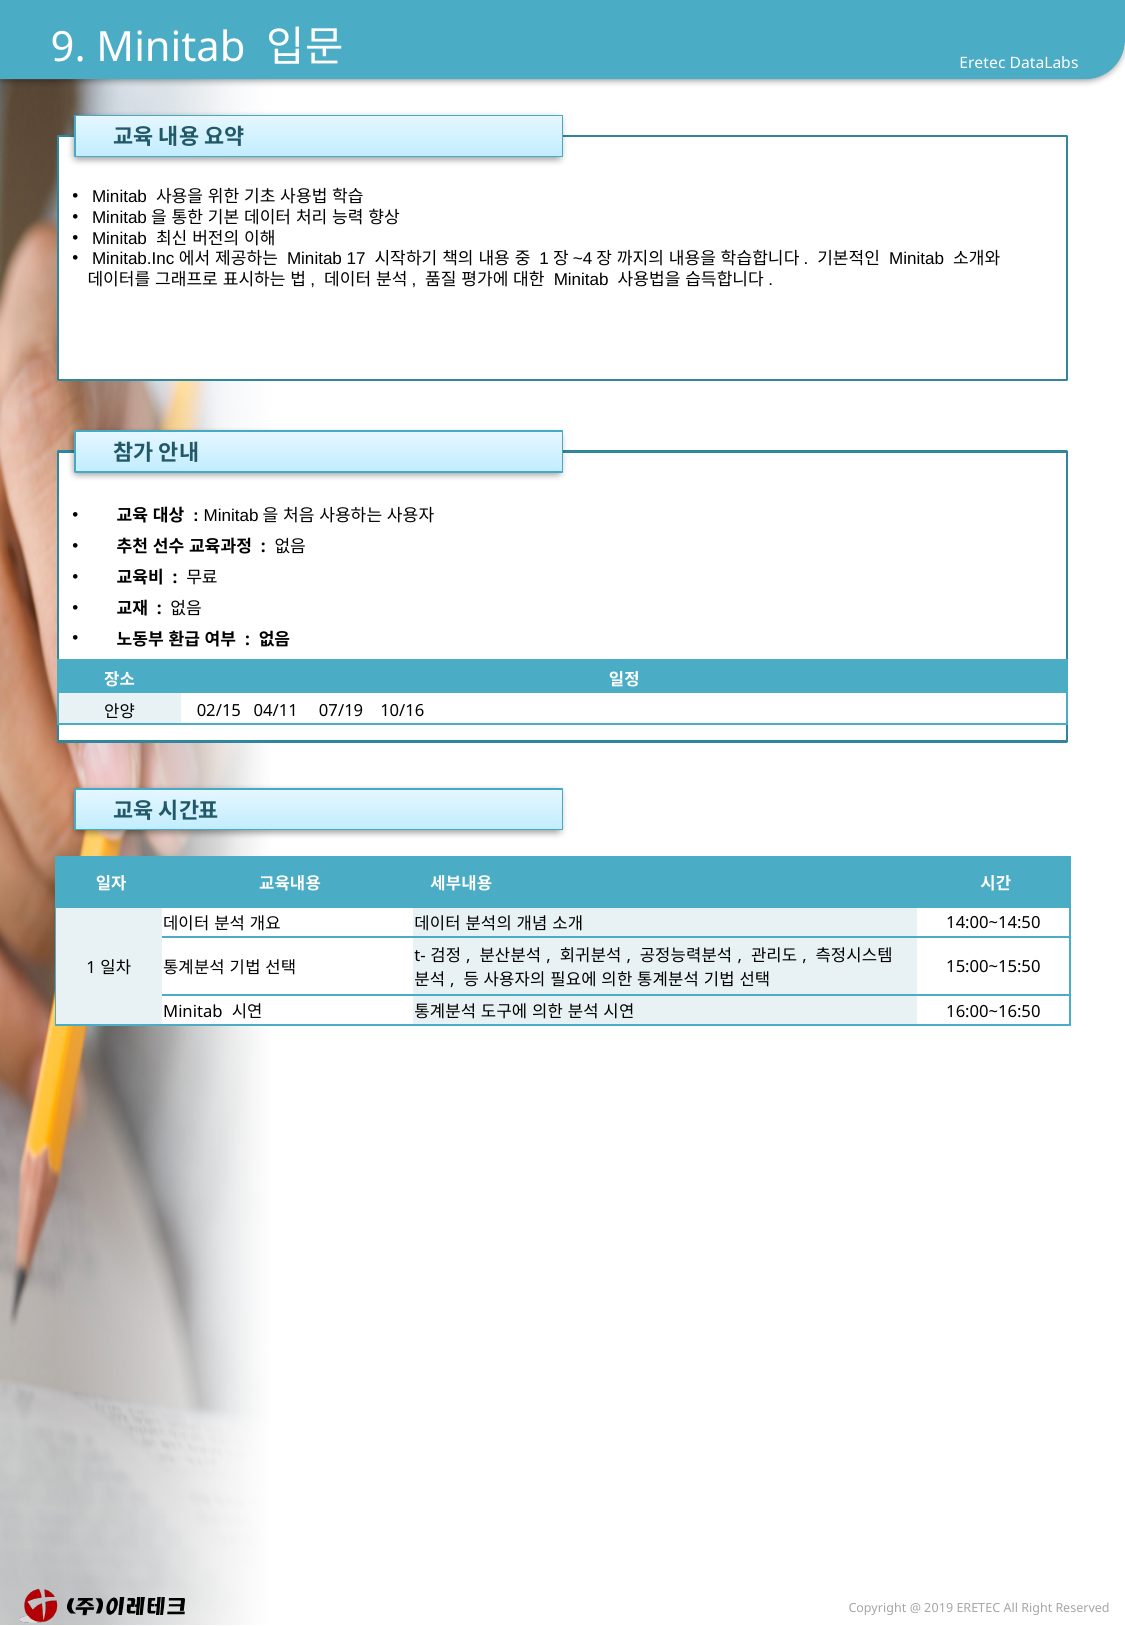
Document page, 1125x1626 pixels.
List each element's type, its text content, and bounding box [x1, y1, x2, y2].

table_cell 안양 [59, 693, 181, 723]
table_cell 데이터 분석 개요 [162, 908, 413, 936]
text_box Minitab 사용을 위한 기초 사용법 학습 Minitab을 통한 기본 데이터 처리 능력 향상 Minitab 최신 버전의 이해 Minitab.Inc에서 제공하는 Minitab 17 시작하기 책의 내용 중 1장~4장 까지의 내용을 학습합니다. 기본적인 Minitab 소개와 데이터를 그래프로 표시하는 법, 데이터 분석, 품질 평가에 대한 Minitab 사용법을 습득합니다. [57, 157, 1068, 317]
table_cell 15:00~15:50 [917, 938, 1069, 994]
table_cell Minitab 시연 [162, 996, 413, 1024]
table_header 세부내용 [413, 858, 917, 906]
table_cell 데이터 분석의 개념 소개 [413, 908, 917, 936]
table_cell 1일차 [56, 908, 162, 1024]
text_box [55, 449, 1070, 744]
table_cell 통계분석 도구에 의한 분석 시연 [413, 996, 917, 1024]
table_cell 02/15 04/11 07/19 10/16 [181, 693, 1066, 723]
text_box 참가 안내 [74, 430, 563, 473]
table_cell t-검정, 분산분석, 회귀분석, 공정능력분석, 관리도, 측정시스템 분석, 등 사용자의 필요에 의한 통계분석 기법 선택 [413, 938, 917, 994]
text_box 교육 내용 요약 [74, 115, 563, 157]
table_header 교육내용 [162, 858, 413, 906]
text_box 교육 대상 : Minitab을 처음 사용하는 사용자 추천 선수 교육과정 : 없음 교육비 : 무료 교재 : 없음 노동부 환급 여부 : 없음 [57, 486, 1068, 659]
table_header 일자 [56, 858, 162, 906]
table_header 일정 [181, 661, 1066, 691]
text_box 교육 시간표 [74, 788, 563, 830]
table_cell 16:00~16:50 [917, 996, 1069, 1024]
table_header 장소 [59, 661, 181, 691]
picture [0, 48, 1125, 1625]
text_box [55, 134, 1070, 382]
table_cell 통계분석 기법 선택 [162, 938, 413, 994]
table_header 시간 [917, 858, 1069, 906]
table_cell 14:00~14:50 [917, 908, 1069, 936]
title 9. Minitab 입문 [35, 9, 1049, 80]
